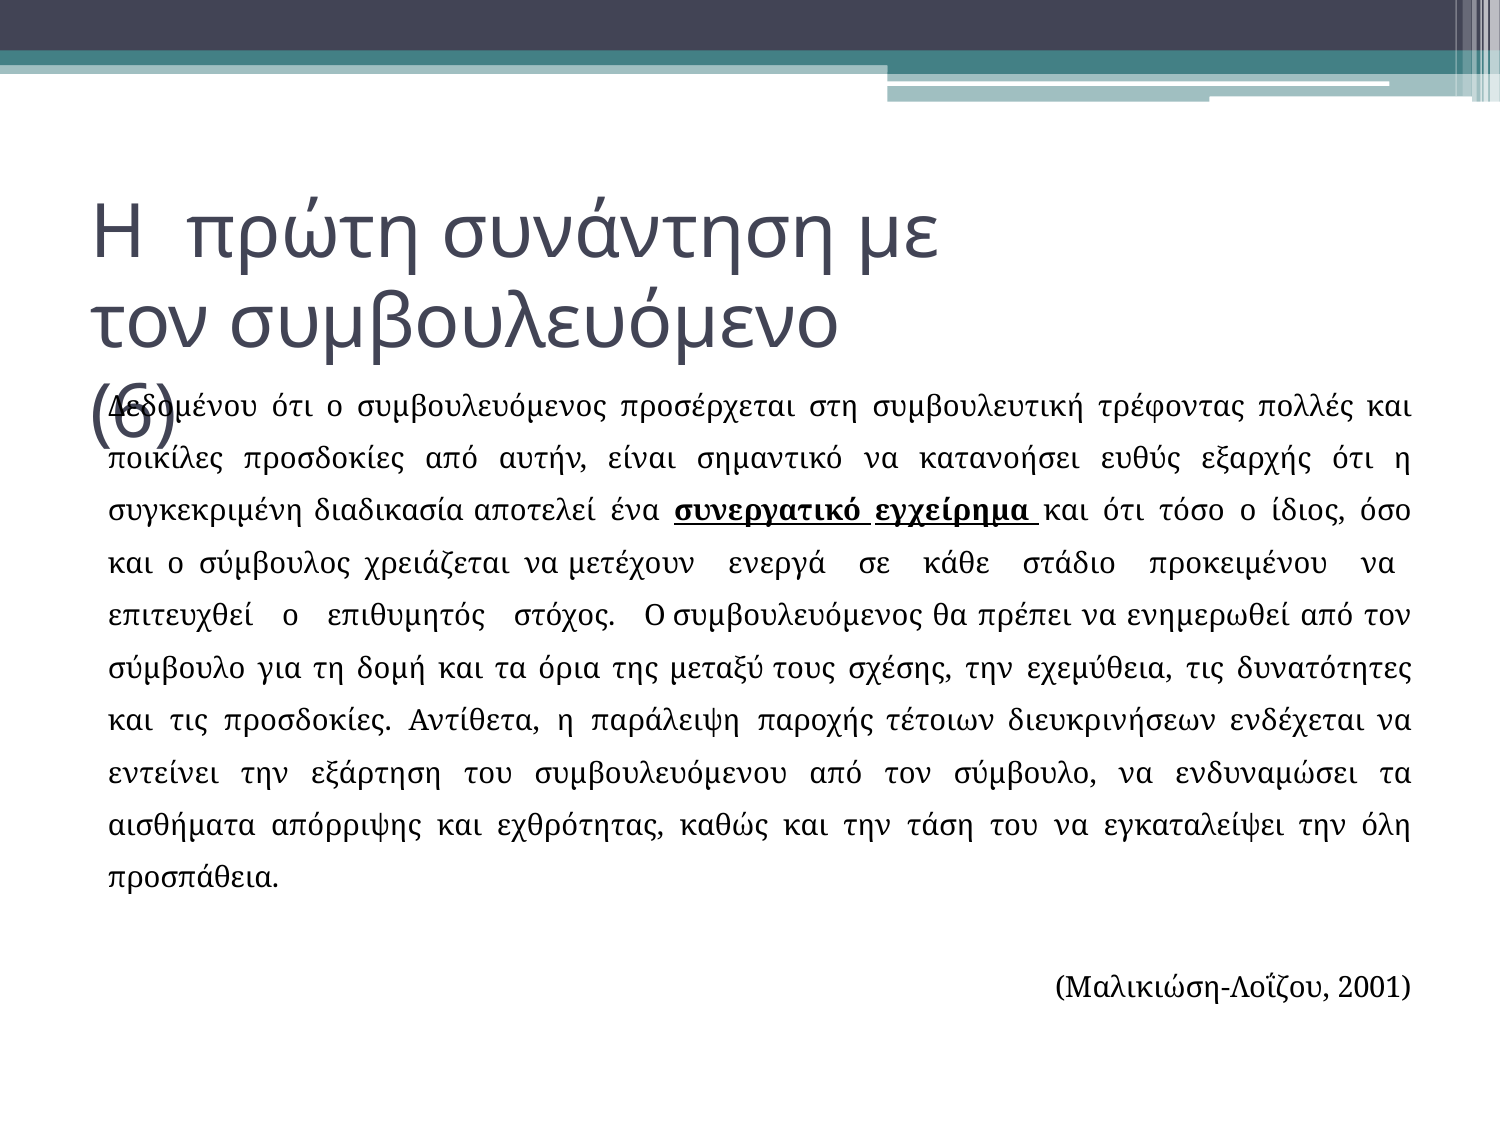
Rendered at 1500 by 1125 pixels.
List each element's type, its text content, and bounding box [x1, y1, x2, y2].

title Η πρώτη συνάντηση με τον συμβουλευόμενο (6) [87, 180, 1022, 453]
text_box Δεδομένου ότι ο συμβουλευόμενος προσέρχεται στη συμβουλευτική τρέφοντας πολλές και ποικίλες προσδοκίες από αυτήν, είναι σημαντικό να κατανοήσει ευθύς εξαρχής ότι η συγκεκριμένη διαδικασία αποτελεί ένα συνεργατικό εγχείρημα και ότι τόσο ο ίδιος, όσο και ο σύμβουλος χρειάζεται να μετέχουν ενεργά σε κάθε στάδιο προκειμένου να επιτευχθεί ο επιθυμητός στόχος. Ο συμβουλευόμενος θα πρέπει να ενημερωθεί από τον σύμβουλο για τη δομή και τα όρια της μεταξύ τους σχέσης, την εχεμύθεια, τις δυνατότητες και τις προσδοκίες. Αντίθετα, η παράλειψη παροχής τέτοιων διευκρινήσεων ενδέχεται να εντείνει την εξάρτηση του συμβουλευόμενου από τον σύμβουλο, να ενδυναμώσει τα αισθήματα απόρριψης και εχθρότητας, καθώς και την τάση του να εγκαταλείψει την όλη προσπάθεια. (Μαλικιώση-Λοΐζου, 2001) [105, 367, 1413, 1004]
